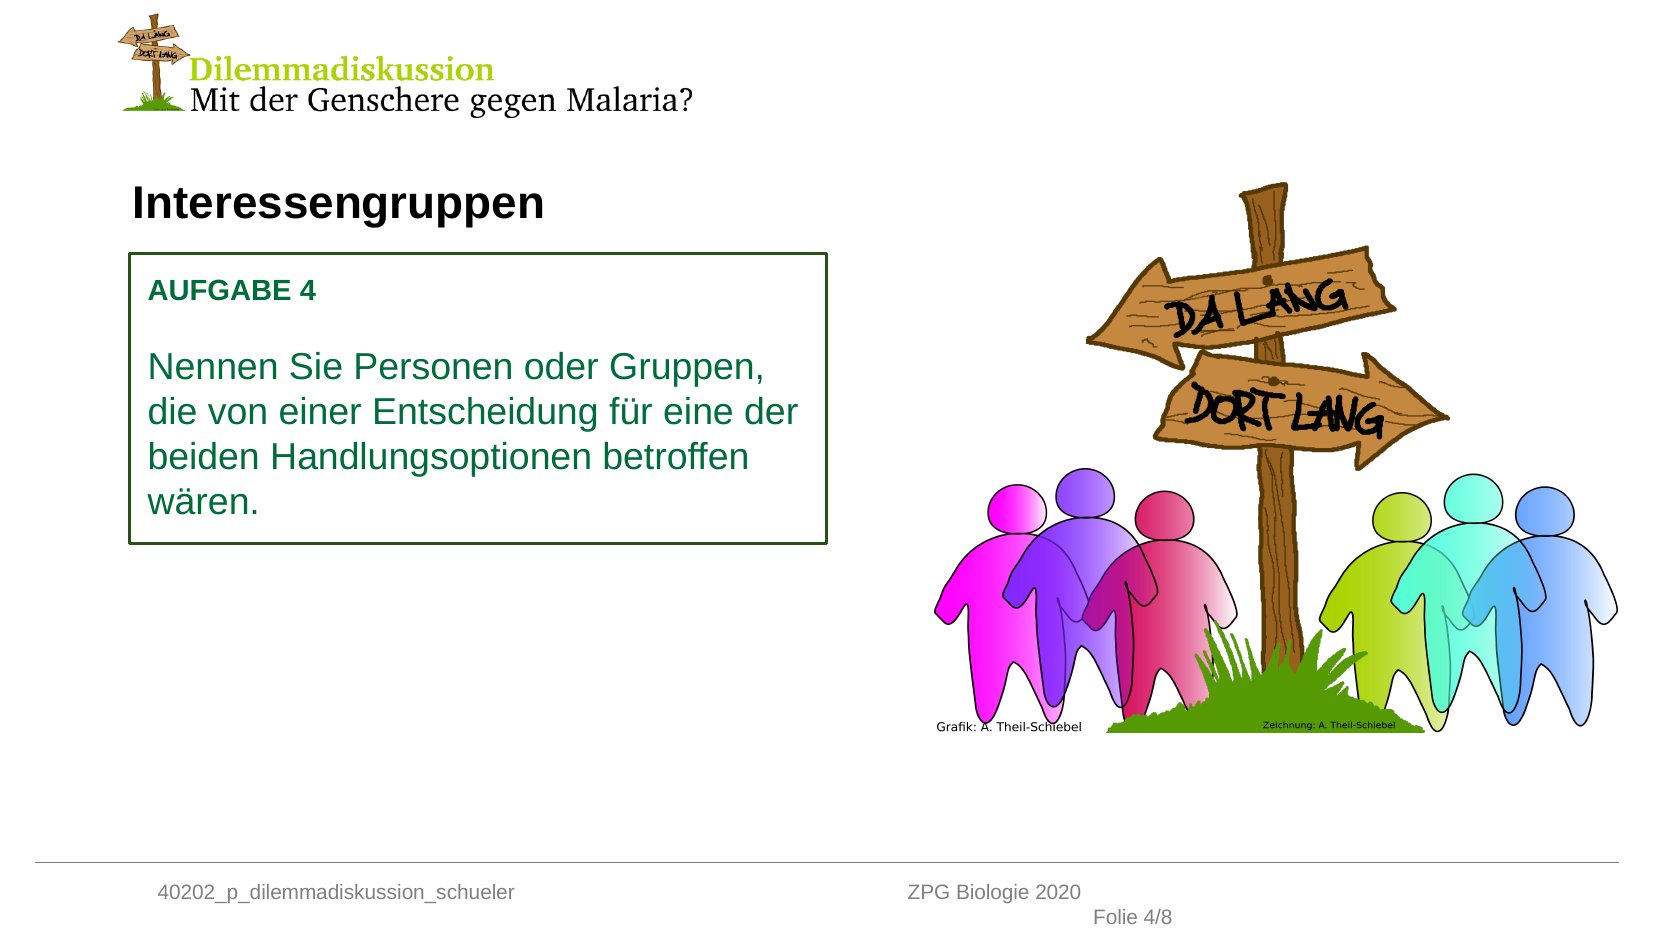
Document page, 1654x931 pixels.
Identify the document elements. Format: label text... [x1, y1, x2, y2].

picture [117, 13, 693, 119]
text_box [117, 165, 1619, 733]
text_box 40202_p_dilemmadiskussion_schueler ZPG Biologie 2020 Folie 4/8 [82, 871, 1583, 910]
